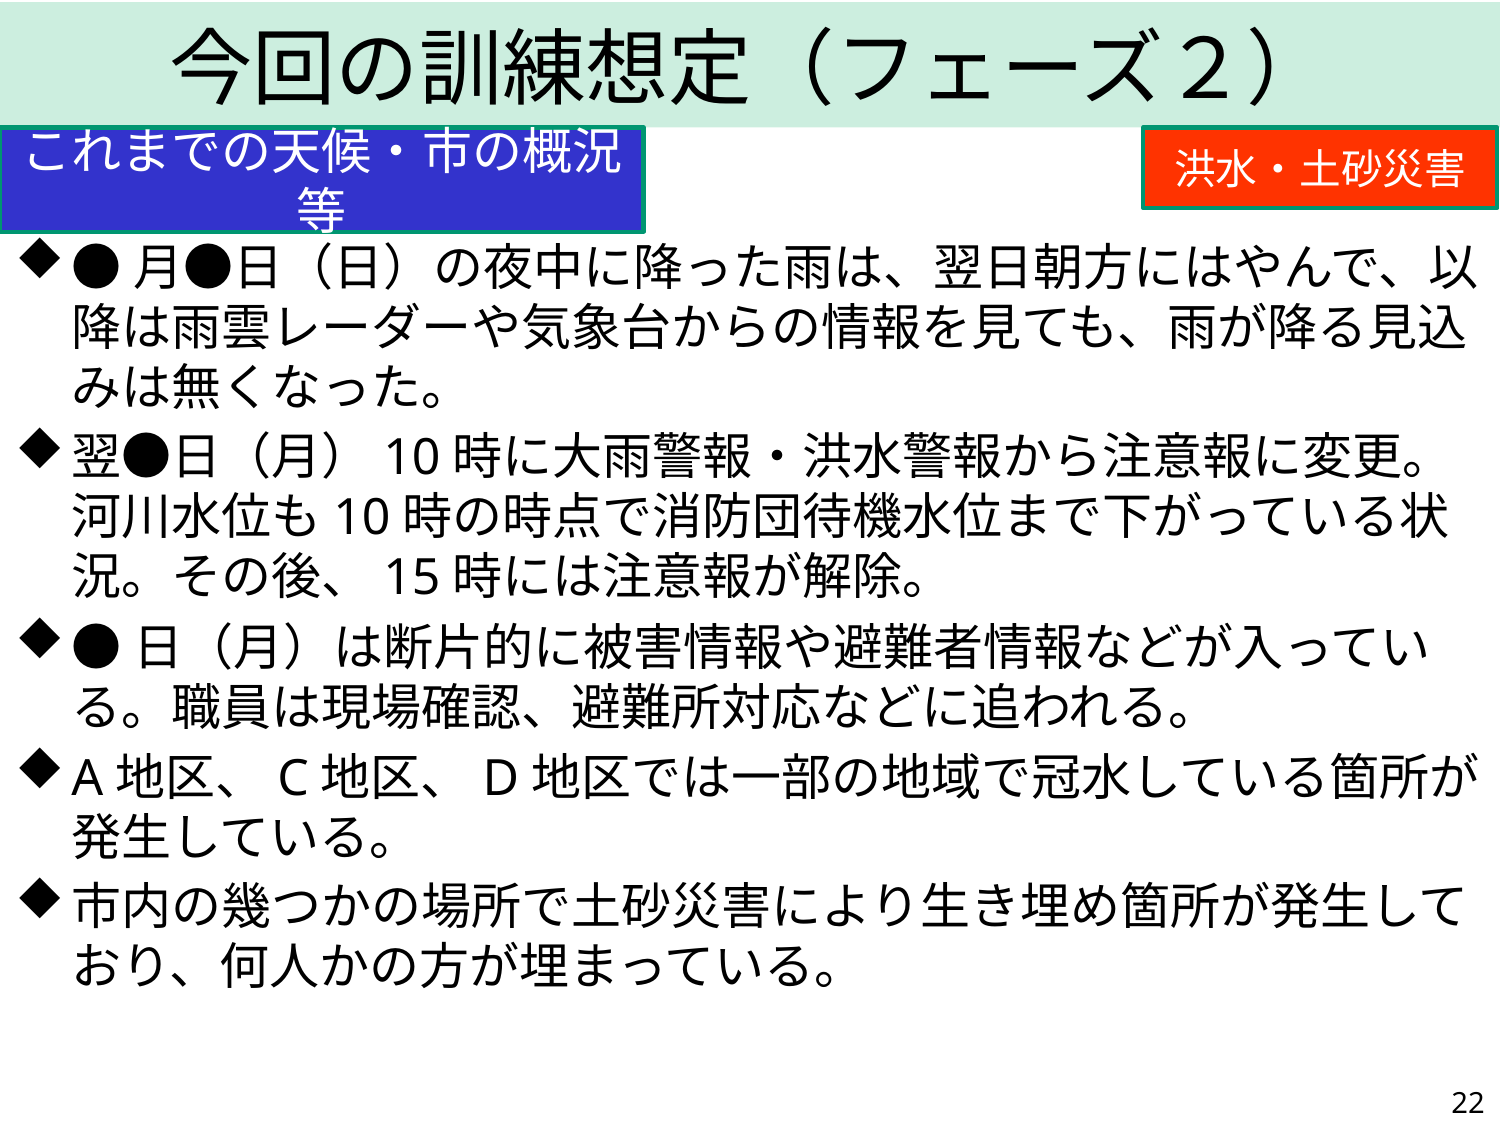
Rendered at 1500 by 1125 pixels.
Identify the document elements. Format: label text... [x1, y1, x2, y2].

list ●月●日（日）の夜中に降った雨は、翌日朝方にはやんで、以降は雨雲レーダーや気象台からの情報を見ても、雨が降る見込みは無くなった。 翌●日（月）10時に大雨警報・洪水警報から注意報に変更。河川水位も10時の時点で消防団待機水位まで下がっている状況。その後、15時には注意報が解除。 ●日（月）は断片的に被害情報や避難者情報などが入っている。職員は現場確認、避難所対応などに追われる。 A地区、C地区、D地区では一部の地域で冠水している箇所が発生している。 市内の幾つかの場所で土砂災害により生き埋め箇所が発生しており、何人かの方が埋まっている。 [0, 227, 1500, 1114]
text_box 今回の訓練想定（フェーズ２） [0, 2, 1500, 128]
text_box 洪水・土砂災害 [1141, 125, 1499, 210]
slide_number 21 [1187, 1077, 1500, 1123]
text_box これまでの天候・市の概況等 [0, 125, 646, 234]
